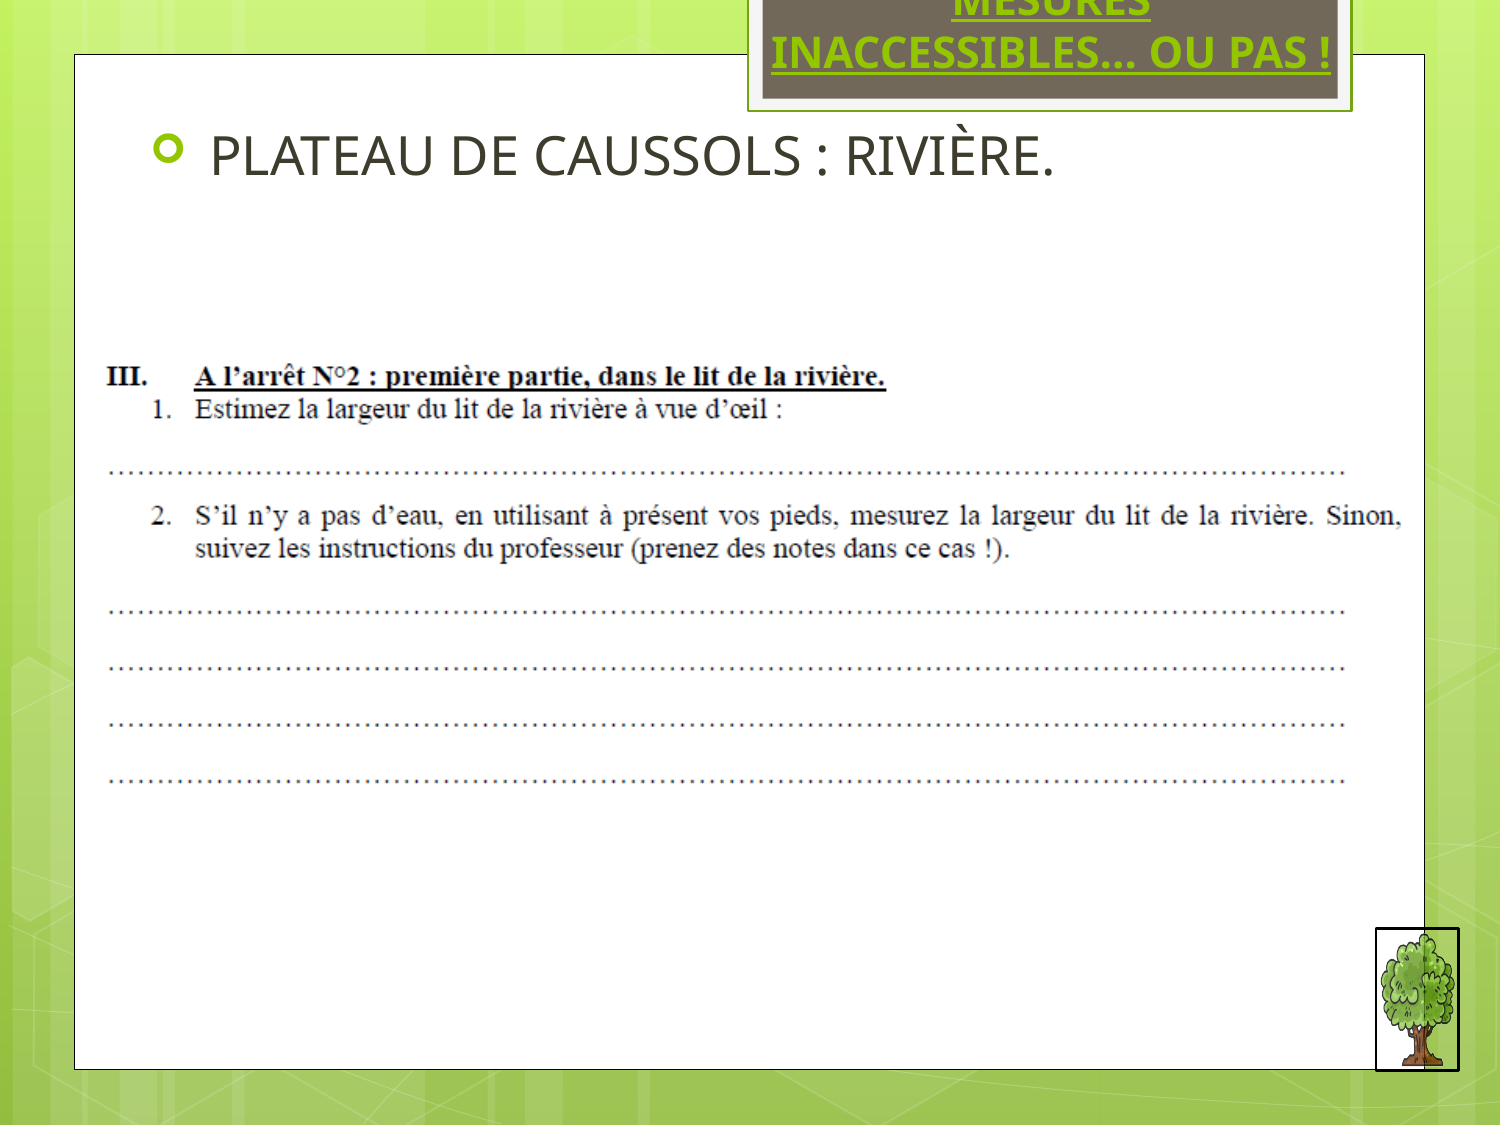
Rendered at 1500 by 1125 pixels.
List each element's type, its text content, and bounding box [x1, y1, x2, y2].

list Plateau de Caussols : rivière. [123, 113, 1365, 197]
title Mesures inaccessibles… ou pas ! [750, 0, 1353, 85]
picture [93, 359, 1412, 799]
text_box [1375, 927, 1460, 1072]
